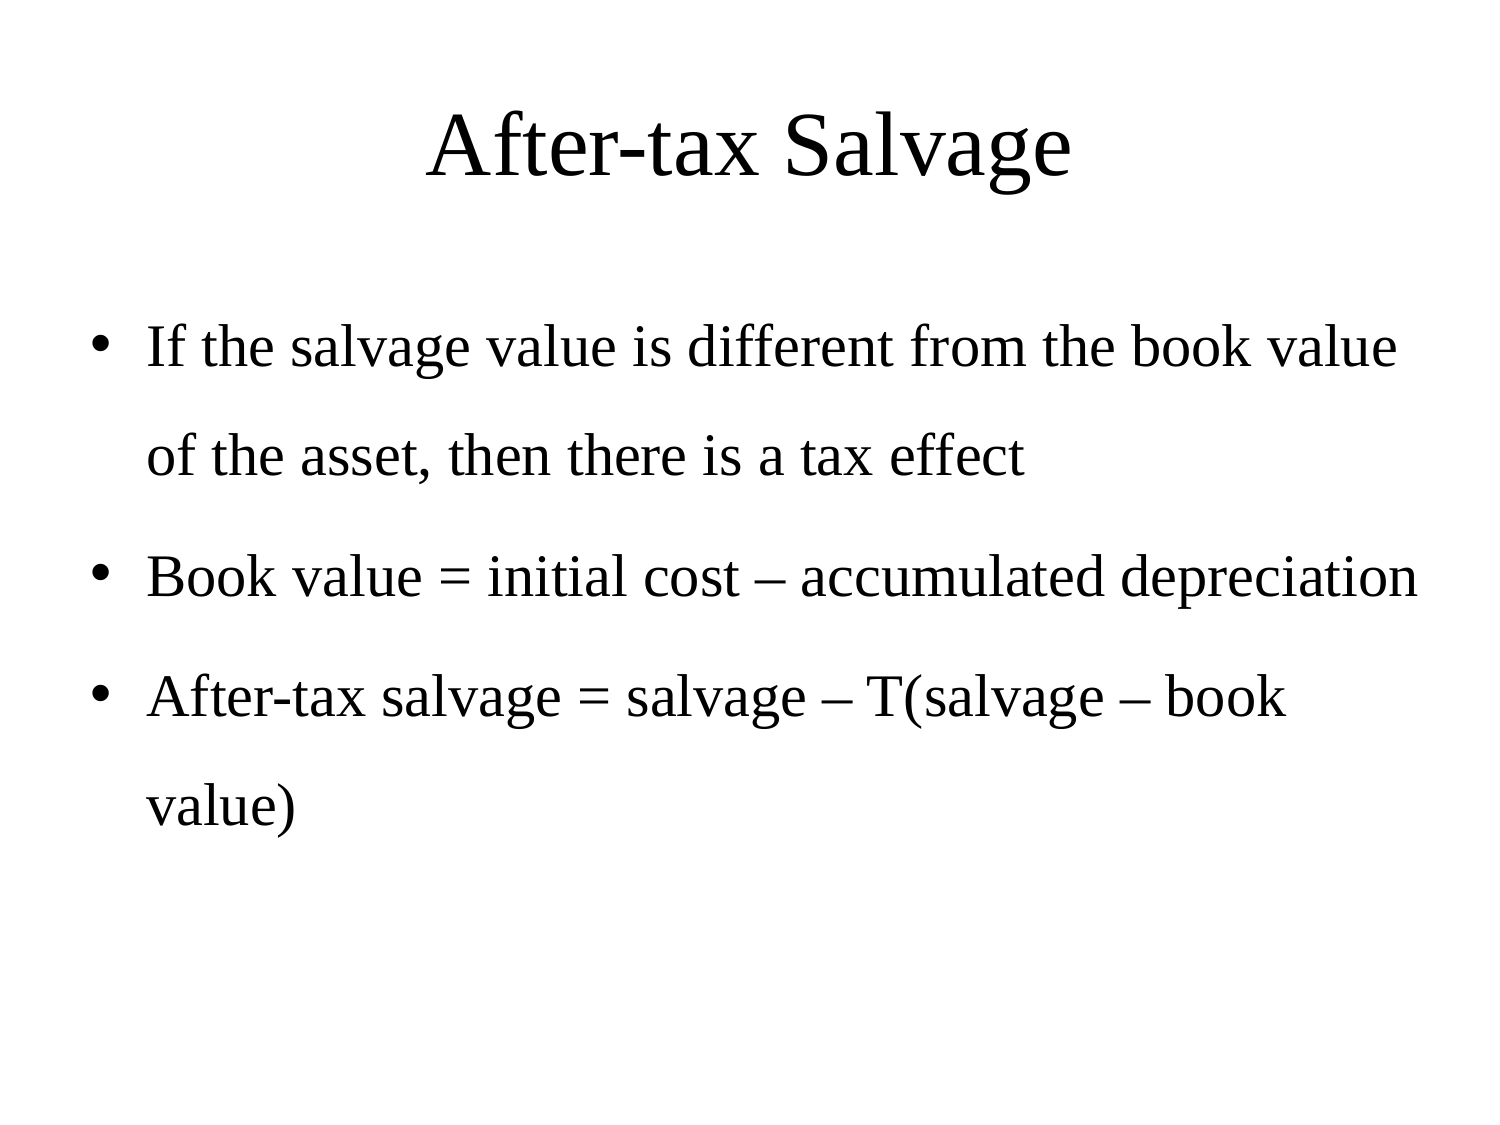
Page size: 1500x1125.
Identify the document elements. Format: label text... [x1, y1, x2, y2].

title After-tax Salvage [75, 45, 1425, 233]
list If the salvage value is different from the book value of the asset, then there is a tax effect Book value = initial cost – accumulated depreciation After-tax salvage = salvage – T(salvage – book value) [75, 262, 1470, 1005]
